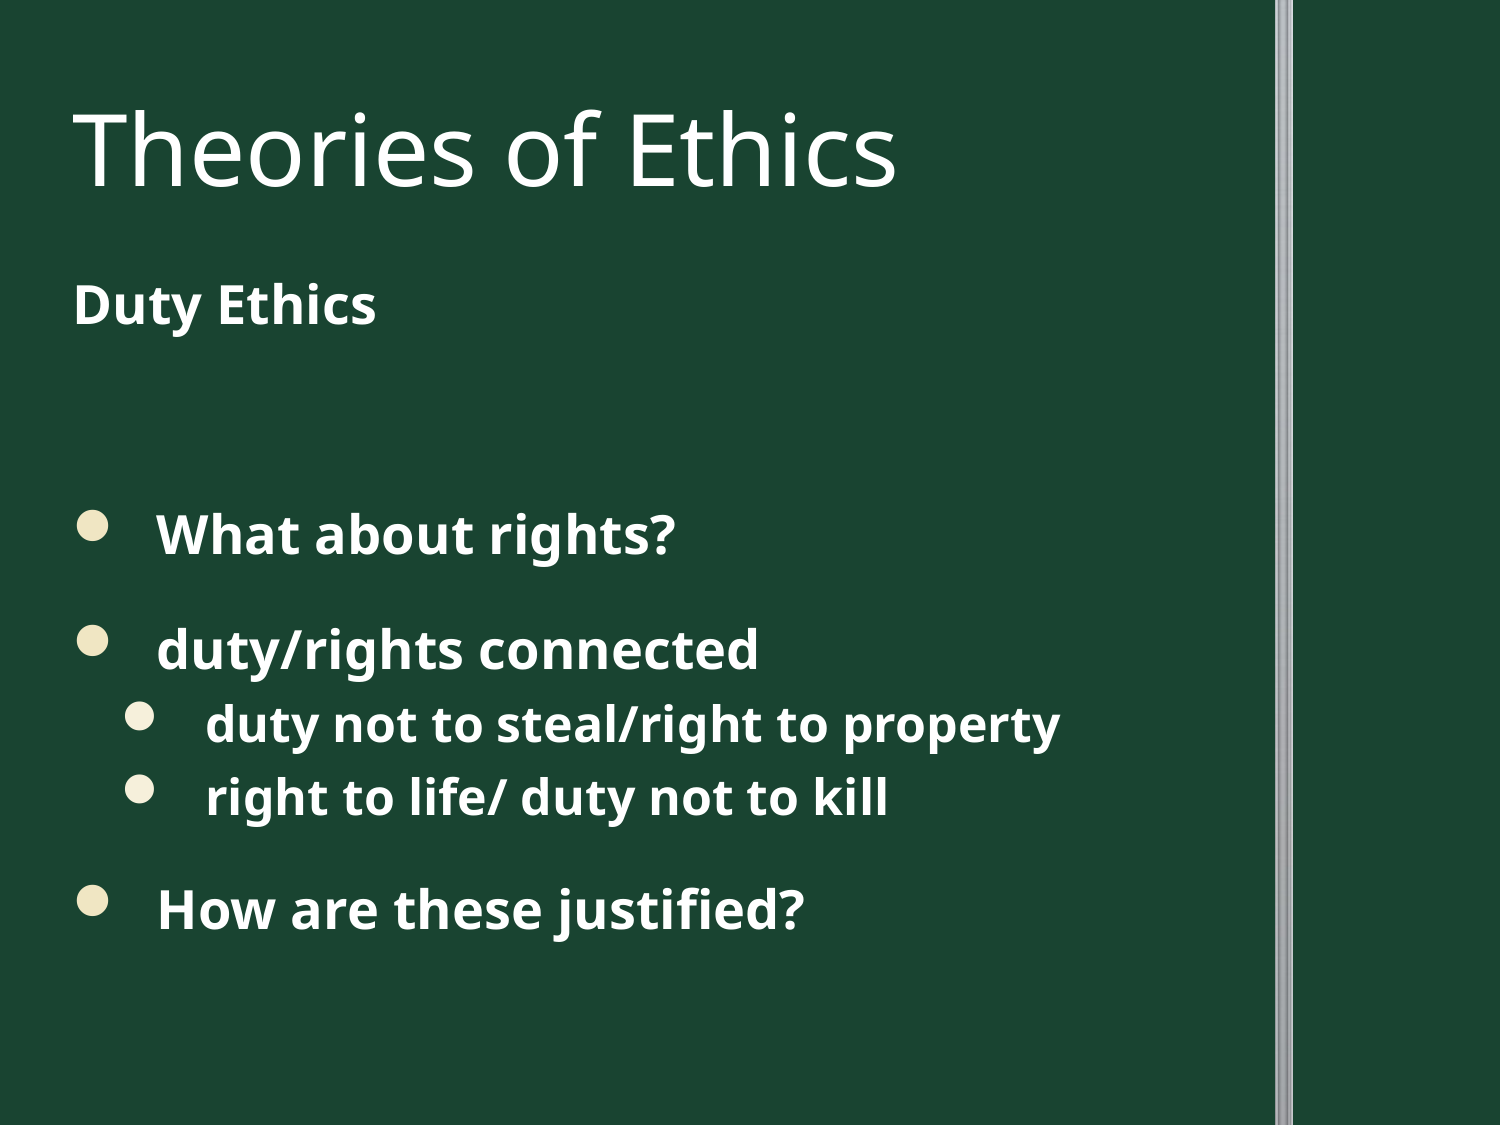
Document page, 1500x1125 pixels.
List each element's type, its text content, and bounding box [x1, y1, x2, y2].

list Duty Ethics What about rights? duty/rights connected duty not to steal/right to property right to life/ duty not to kill How are these justified? [57, 262, 1268, 1125]
picture [1275, 0, 1293, 1125]
title Theories of Ethics [57, 86, 1220, 207]
